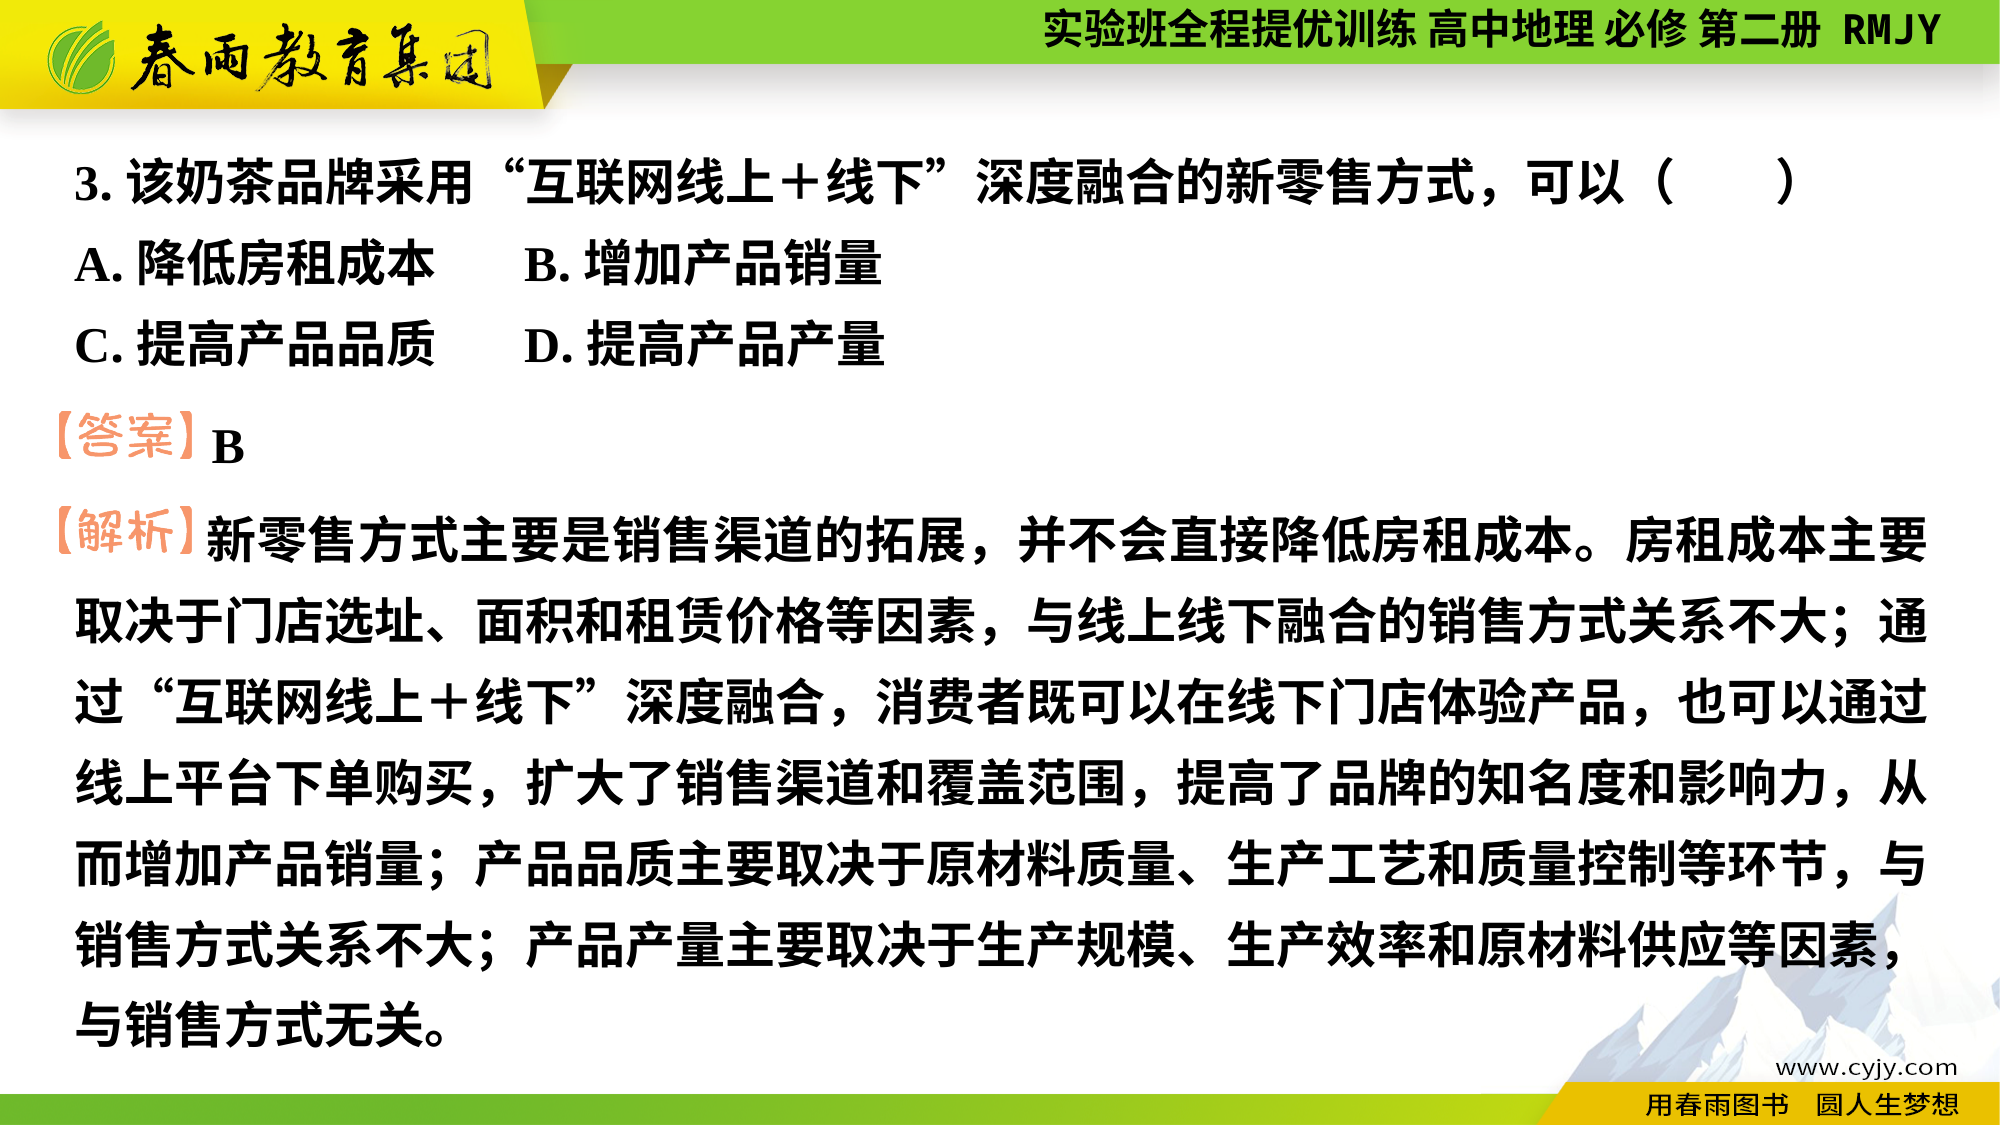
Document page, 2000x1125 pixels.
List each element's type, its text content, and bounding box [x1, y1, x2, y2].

text_box B [59, 385, 1944, 479]
text_box 新零售方式主要是销售渠道的拓展，并不会直接降低房租成本。房租成本主要取决于门店选址、面积和租赁价格等因素，与线上线下融合的销售方式关系不大；通过“互联网线上＋线下”深度融合，消费者既可以在线下门店体验产品，也可以通过线上平台下单购买，扩大了销售渠道和覆盖范围，提高了品牌的知名度和影响力，从而增加产品销量；产品品质主要取决于原材料质量、生产工艺和质量控制等环节，与销售方式关系不大；产品产量主要取决于生产规模、生产效率和原材料供应等因素，与销售方式无关。 [59, 479, 1944, 1062]
list 3.该奶茶品牌采用“互联网线上＋线下”深度融合的新零售方式，可以（ ） A.降低房租成本 B.增加产品销量 C.提高产品品质 D.提高产品产量 [59, 122, 1944, 374]
picture [0, 0, 2000, 1125]
